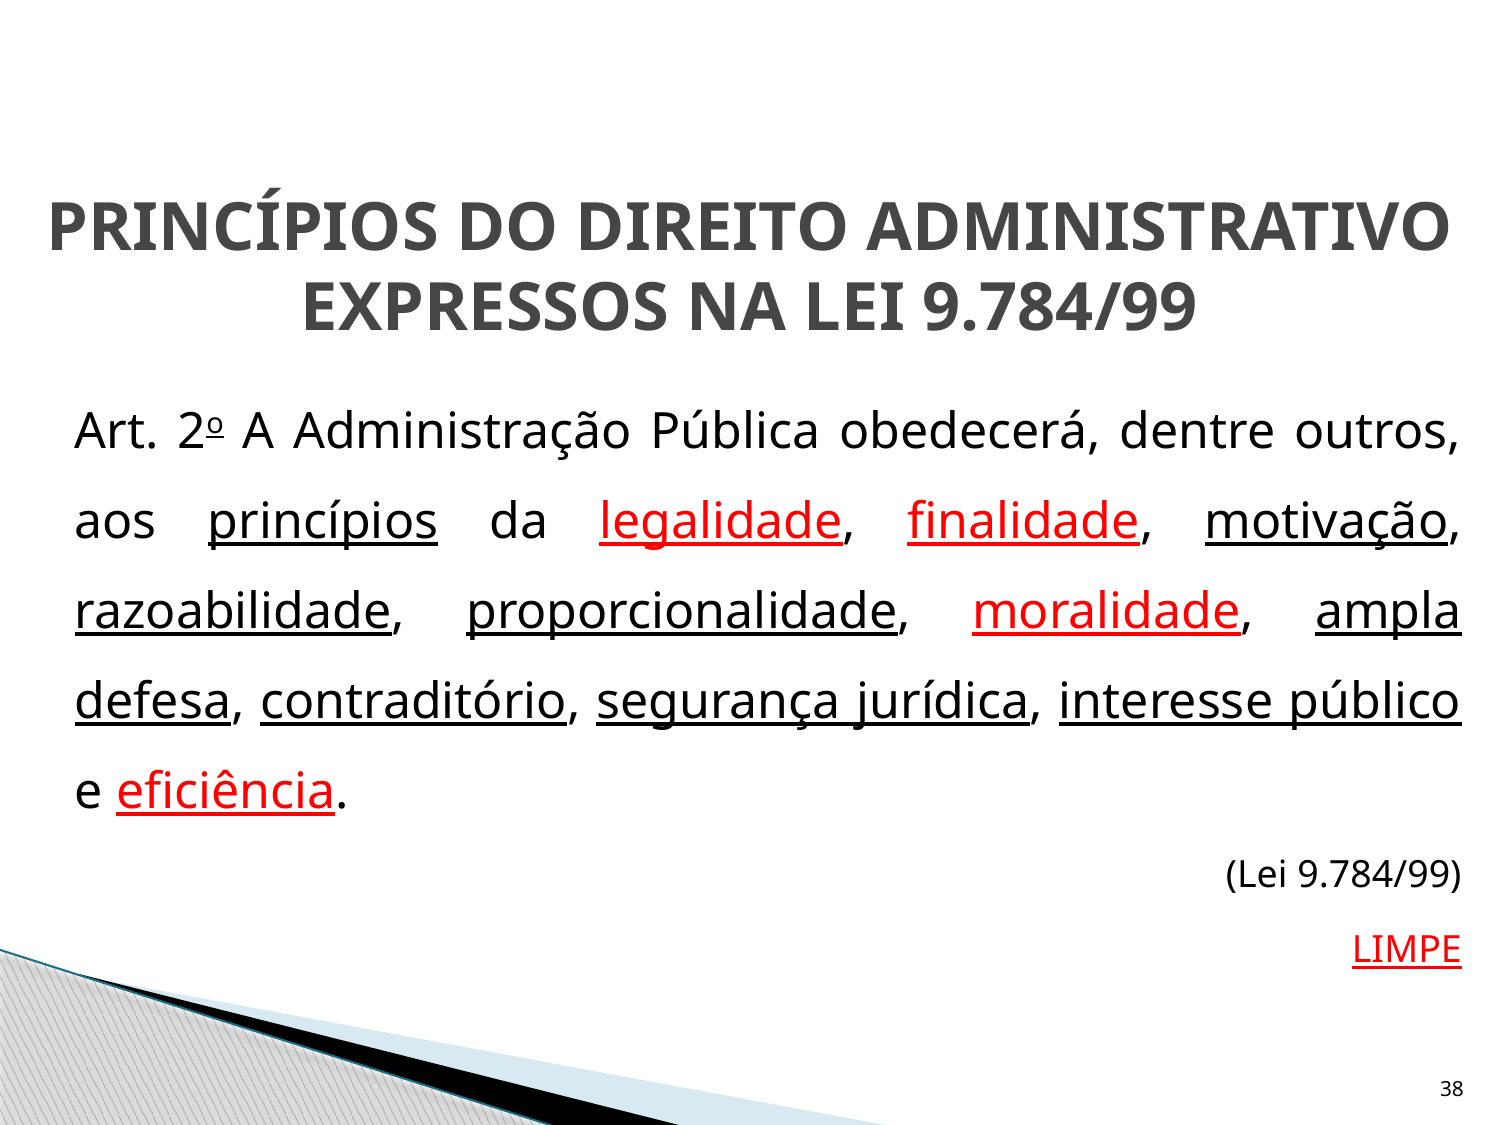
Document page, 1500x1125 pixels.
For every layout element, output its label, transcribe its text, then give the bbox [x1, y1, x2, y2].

title PRINCÍPIOS DO DIREITO ADMINISTRATIVO EXPRESSOS NA LEI 9.784/99 [0, 175, 1500, 352]
slide_number 38 [1418, 1051, 1479, 1112]
list Art. 2o A Administração Pública obedecerá, dentre outros, aos princípios da legalidade, finalidade, motivação, razoabilidade, proporcionalidade, moralidade, ampla defesa, contraditório, segurança jurídica, interesse público e eficiência. (Lei 9.784/99) LIMPE [0, 292, 1477, 1043]
